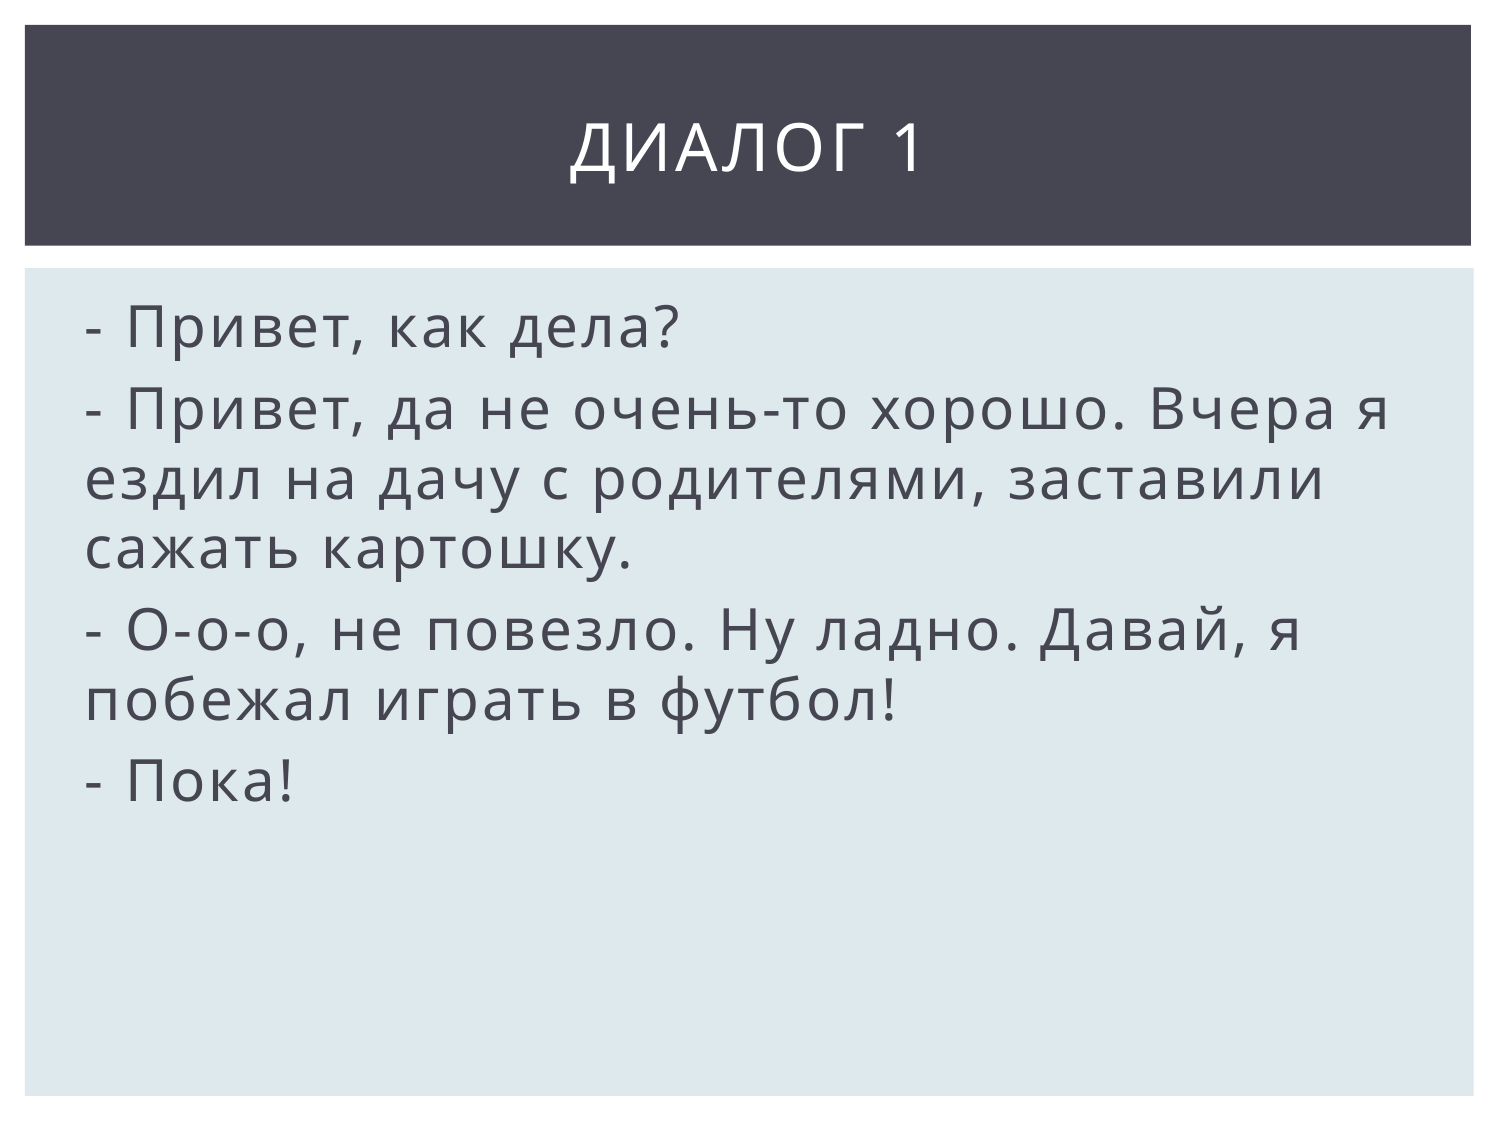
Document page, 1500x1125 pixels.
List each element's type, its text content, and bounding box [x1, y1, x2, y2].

list - Привет, как дела? - Привет, да не очень-то хорошо. Вчера я ездил на дачу с родителями, заставили сажать картошку. - О-о-о, не повезло. Ну ладно. Давай, я побежал играть в футбол! - Пока! [62, 281, 1442, 1005]
title Диалог 1 [62, 58, 1438, 232]
